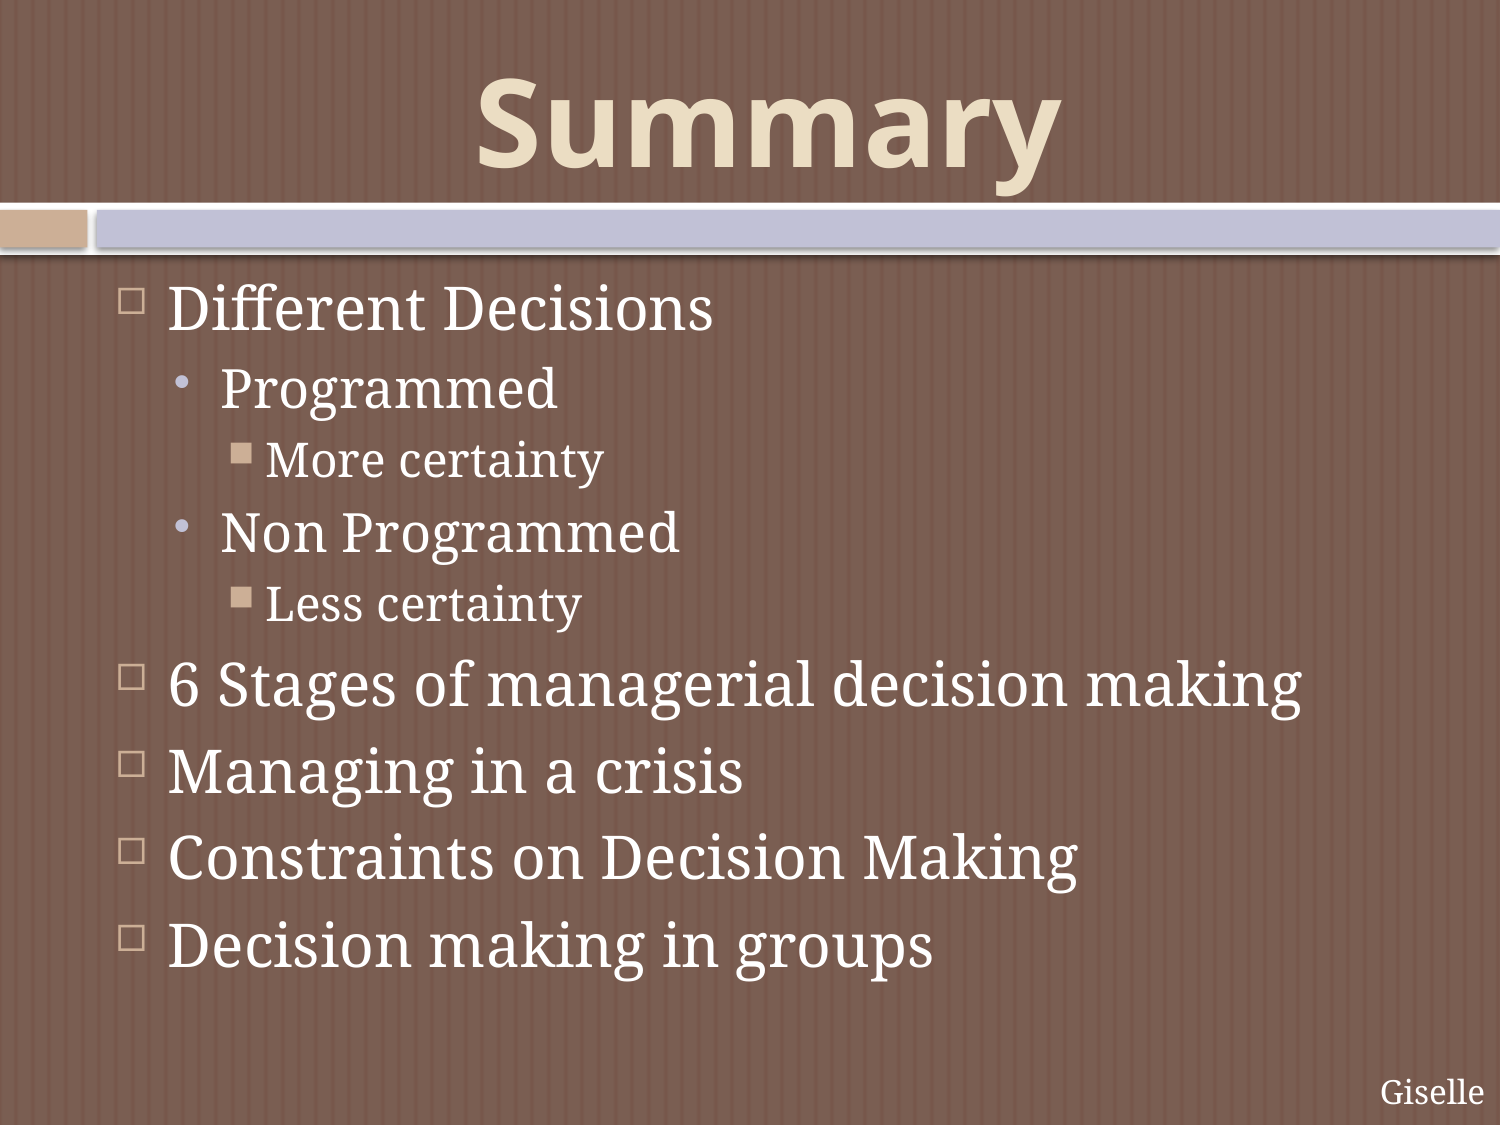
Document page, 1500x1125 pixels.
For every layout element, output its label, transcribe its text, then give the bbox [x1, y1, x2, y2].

list Different Decisions Programmed More certainty Non Programmed Less certainty 6 Stages of managerial decision making Managing in a crisis Constraints on Decision Making Decision making in groups [100, 262, 1439, 1006]
text_box Giselle [1175, 1064, 1500, 1119]
title Summary [99, 37, 1438, 201]
